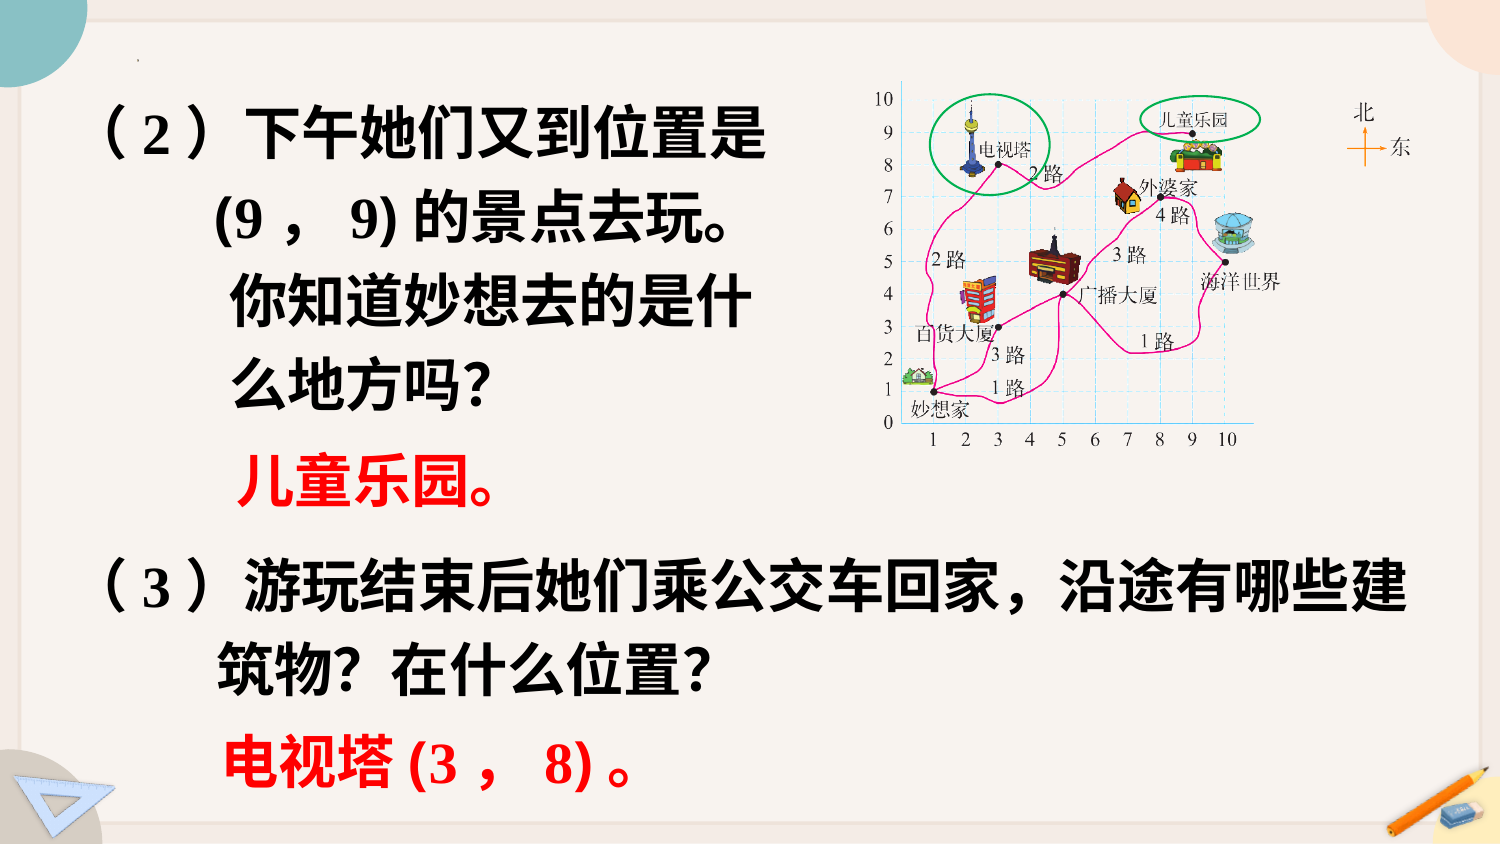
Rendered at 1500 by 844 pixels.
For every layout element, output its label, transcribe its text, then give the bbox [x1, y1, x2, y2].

text_box （2）下午她们又到位置是 (9，9)的景点去玩。 你知道妙想去的是什 么地方吗？ [54, 74, 795, 426]
picture [1379, 766, 1499, 838]
picture [856, 76, 1425, 458]
text_box （3）游玩结束后她们乘公交车回家，沿途有哪些建 筑物？在什么位置？ [54, 527, 1444, 710]
text_box 儿童乐园。 [221, 422, 720, 522]
picture [14, 737, 122, 840]
text_box 电视塔(3，8)。 [205, 703, 704, 803]
